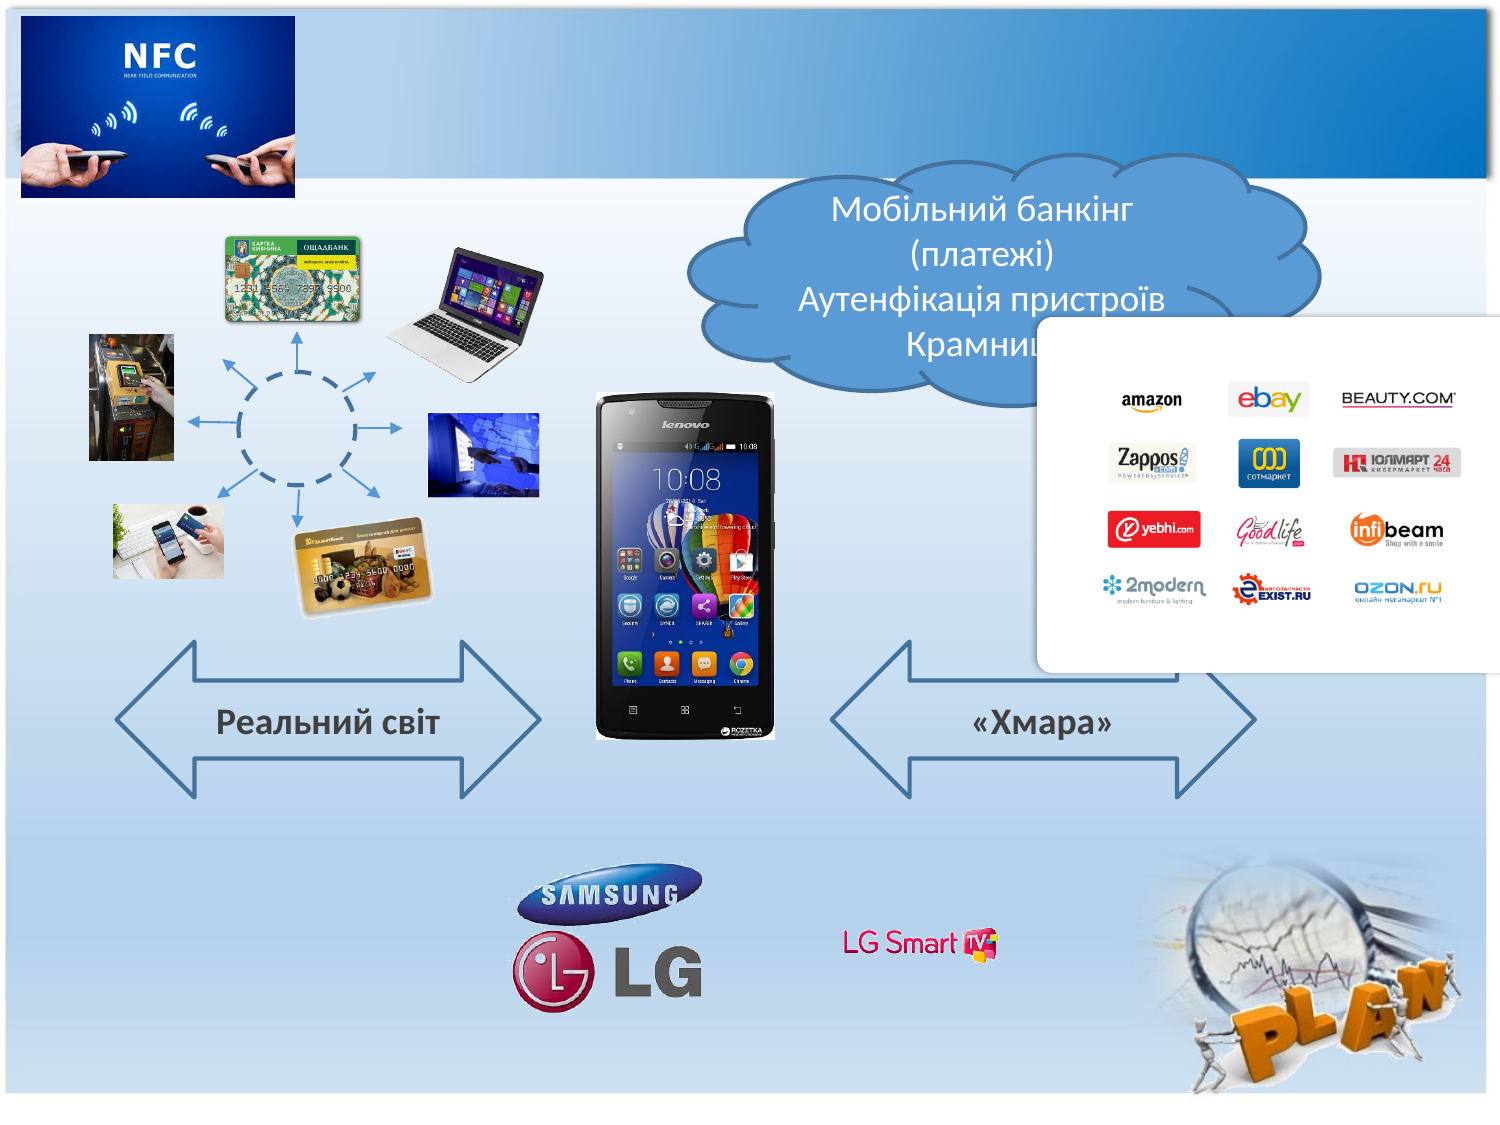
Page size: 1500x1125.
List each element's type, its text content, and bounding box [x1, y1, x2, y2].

text_box Мобільний банкінг (платежі) Аутенфікація пристроїв Крамниці [687, 152, 1322, 409]
picture [0, 0, 1500, 1125]
text_box Реальний світ [114, 639, 542, 800]
picture [1067, 347, 1500, 642]
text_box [186, 330, 404, 529]
text_box «Хмара» [829, 639, 1258, 800]
